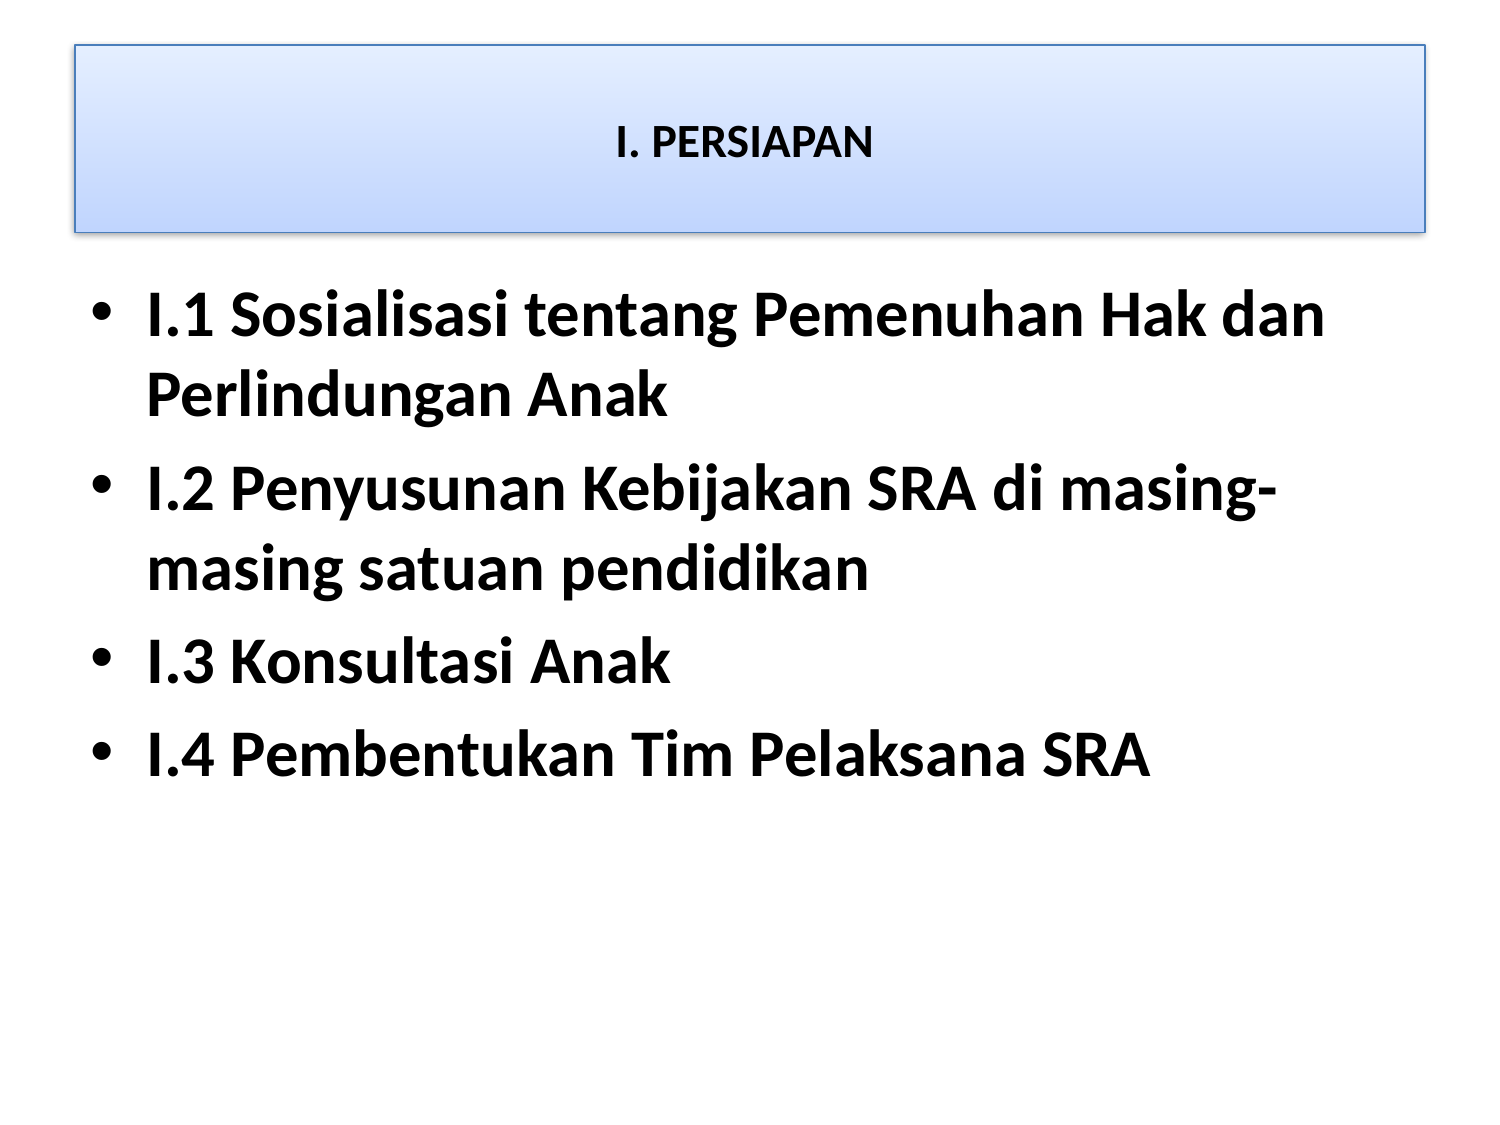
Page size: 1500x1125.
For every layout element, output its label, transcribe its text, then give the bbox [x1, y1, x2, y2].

title I. PERSIAPAN [74, 44, 1426, 233]
list I.1 Sosialisasi tentang Pemenuhan Hak dan Perlindungan Anak I.2 Penyusunan Kebijakan SRA di masing-masing satuan pendidikan I.3 Konsultasi Anak I.4 Pembentukan Tim Pelaksana SRA [75, 262, 1425, 1005]
